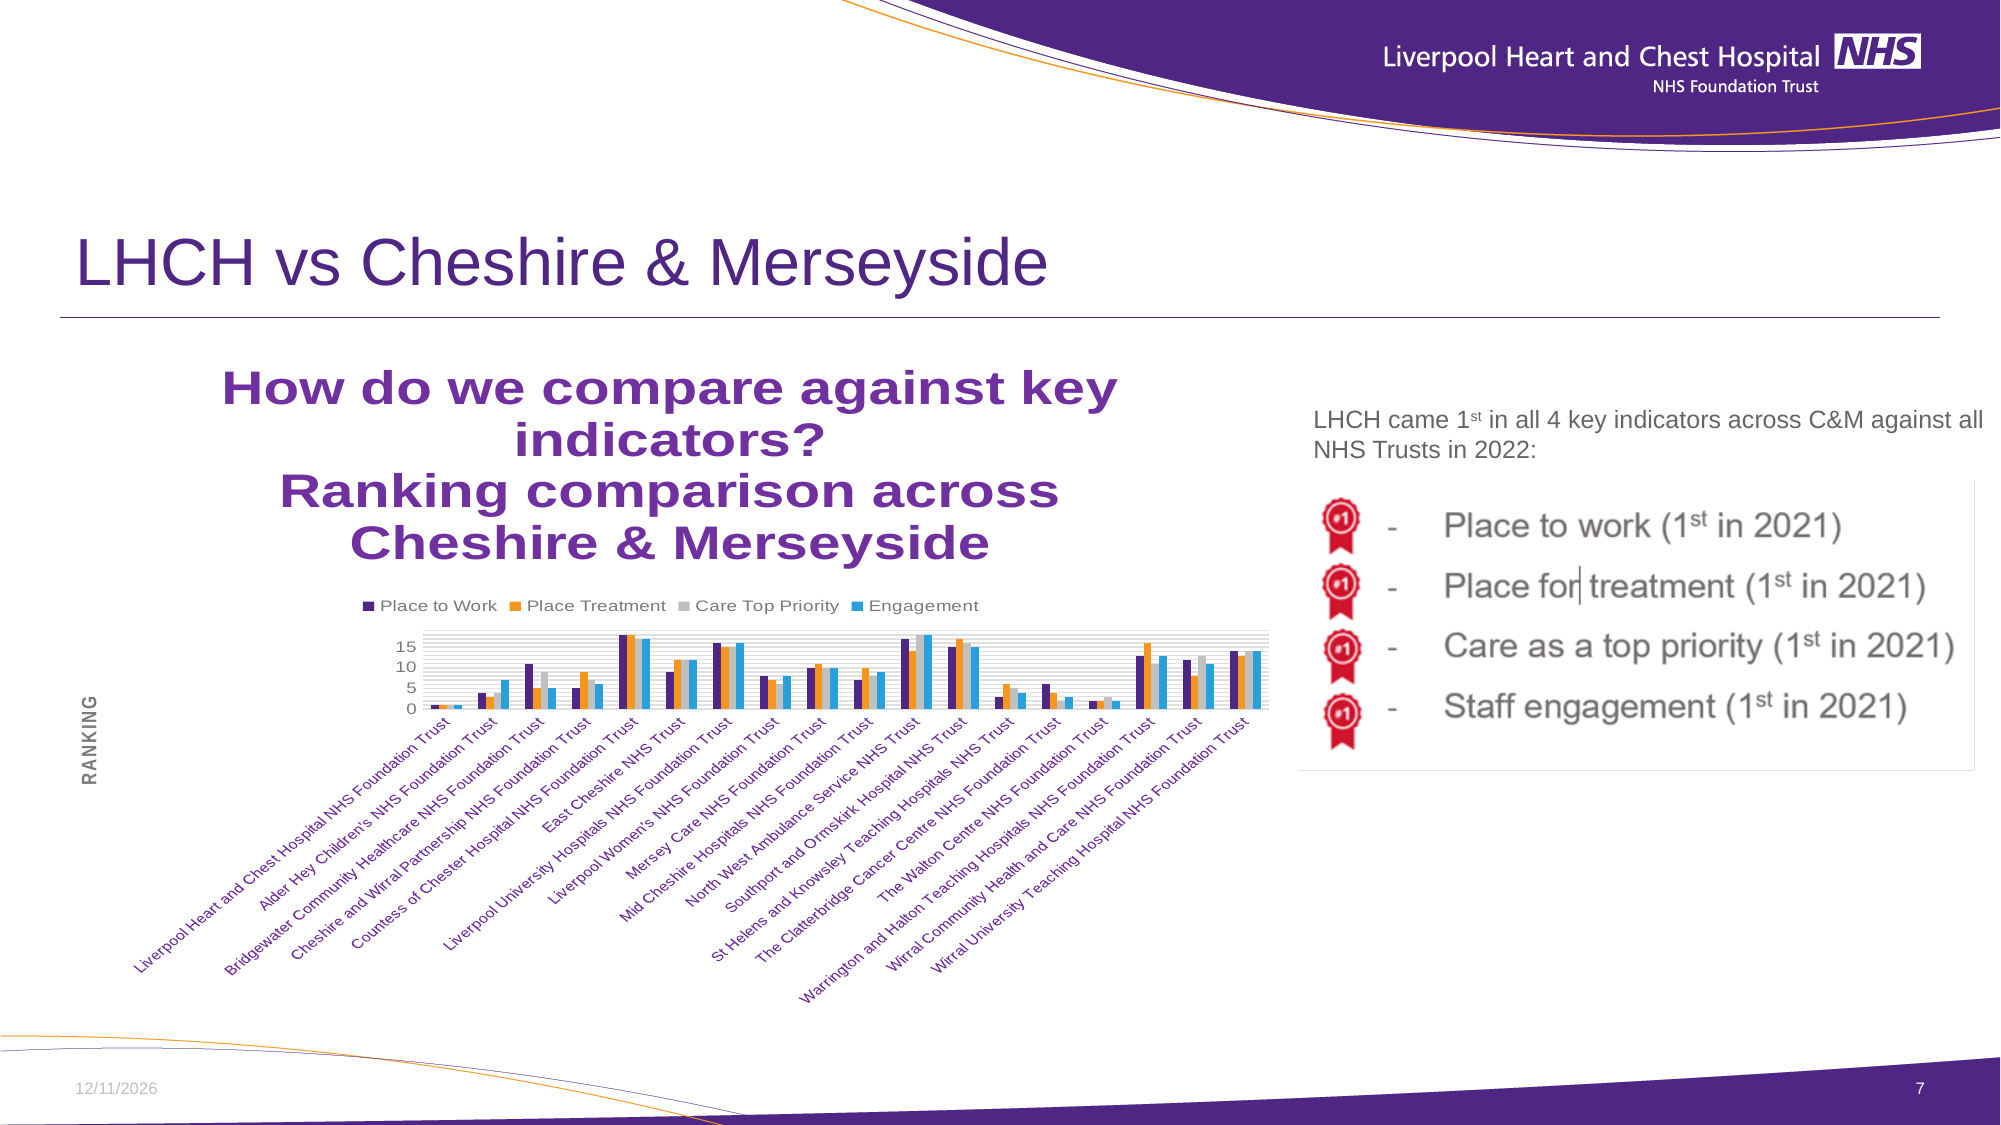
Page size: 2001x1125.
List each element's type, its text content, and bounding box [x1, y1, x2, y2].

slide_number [60, 1058, 511, 1118]
slide_number 7 [1489, 1058, 1940, 1118]
list LHCH came 1st in all 4 key indicators across C&M against all NHS Trusts in 2022: [1298, 396, 2000, 712]
picture [0, 0, 2001, 1125]
title LHCH vs Cheshire & Merseyside [60, 169, 1940, 308]
chart [44, 331, 1297, 1007]
